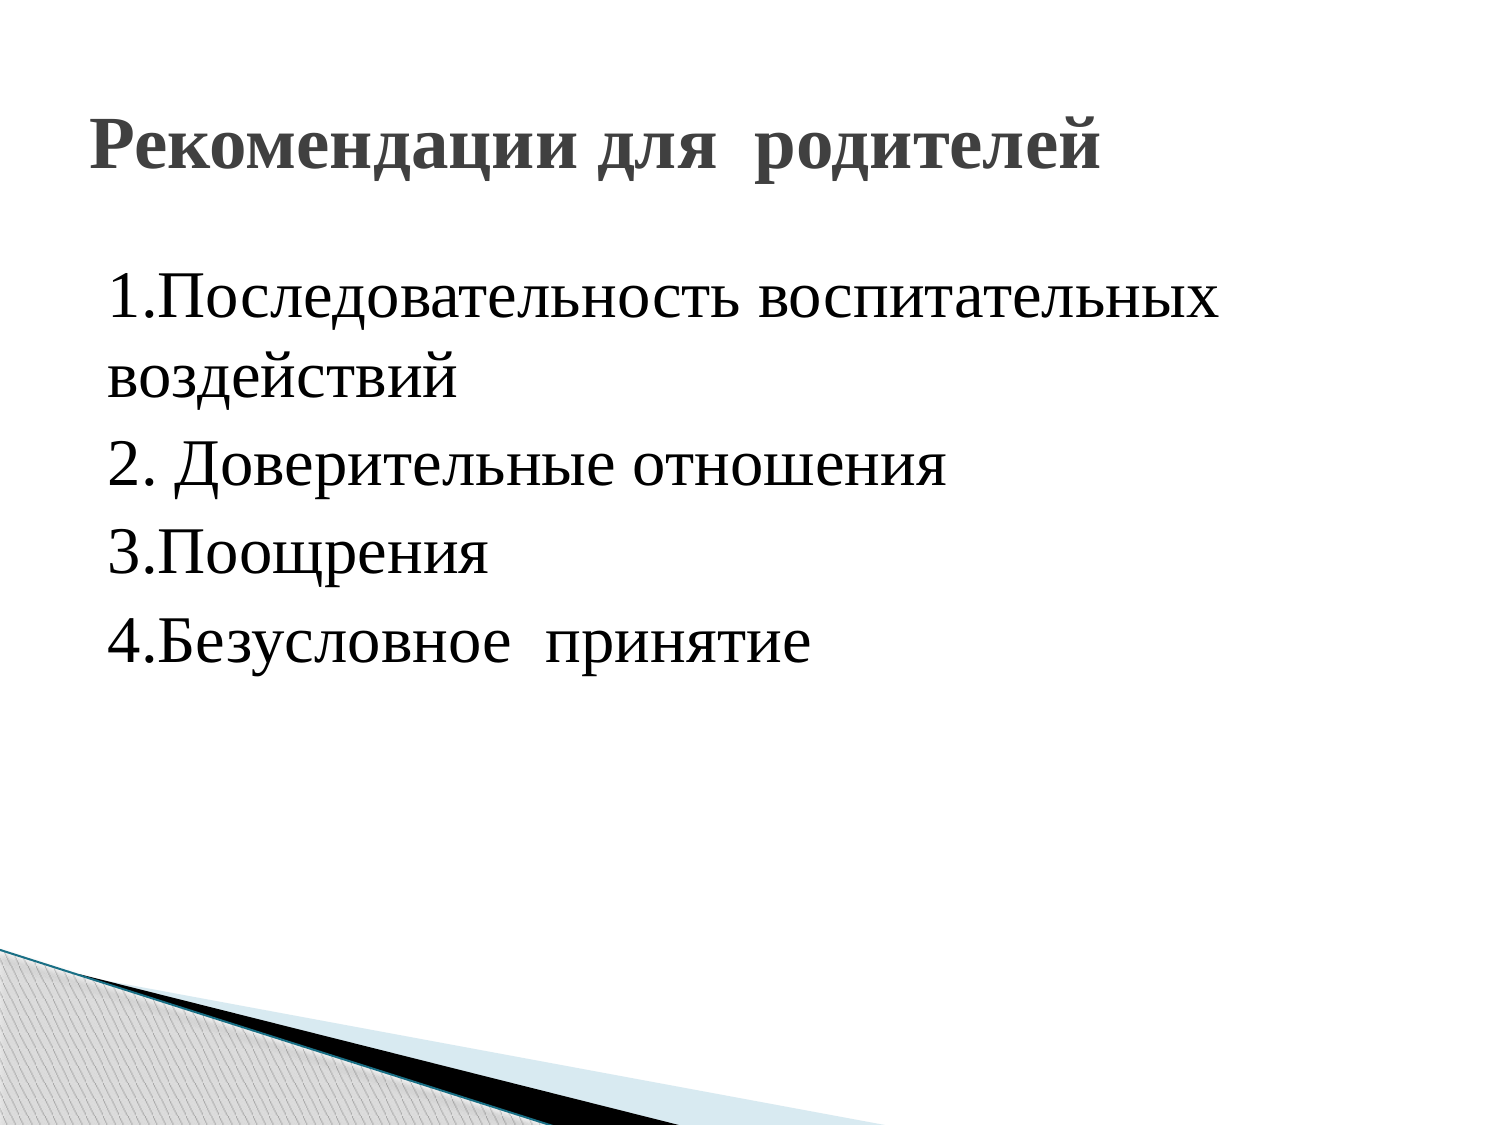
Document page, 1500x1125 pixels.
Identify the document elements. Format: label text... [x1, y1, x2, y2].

list 1.Последовательность воспитательных воздействий 2. Доверительные отношения 3.Поощрения 4.Безусловное принятие [75, 243, 1425, 986]
title Рекомендации для родителей [75, 45, 1425, 233]
